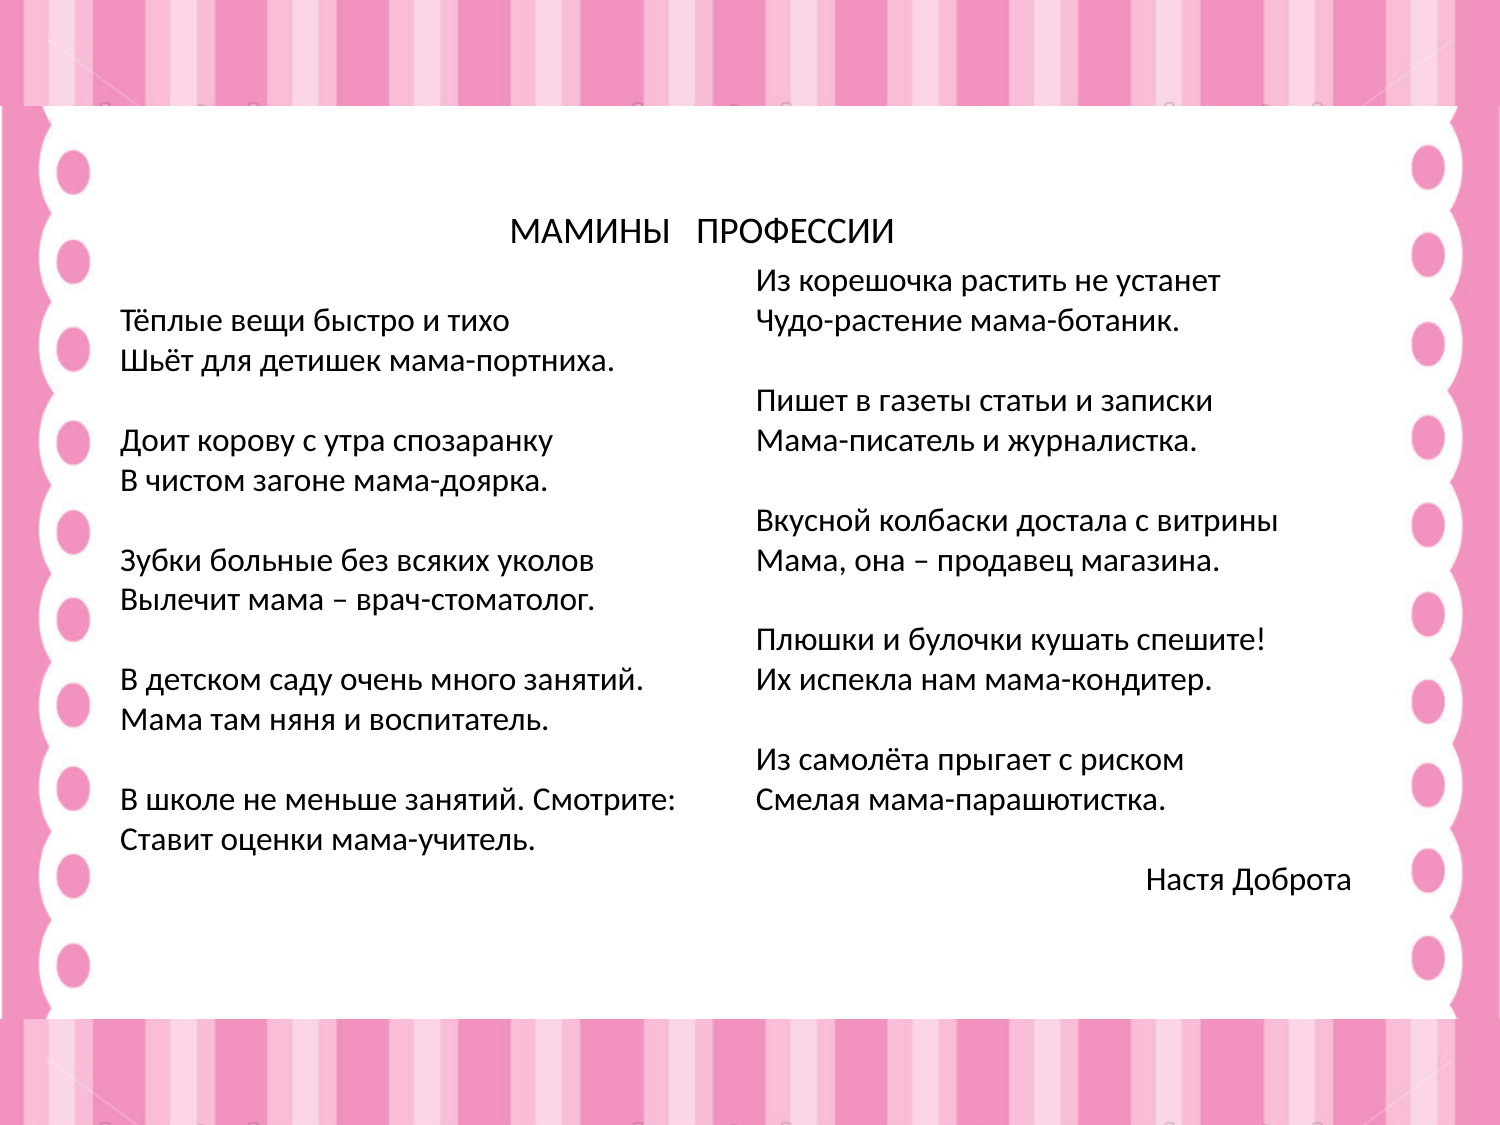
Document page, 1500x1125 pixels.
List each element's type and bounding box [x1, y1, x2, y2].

text_box [0, 0, 1500, 1125]
